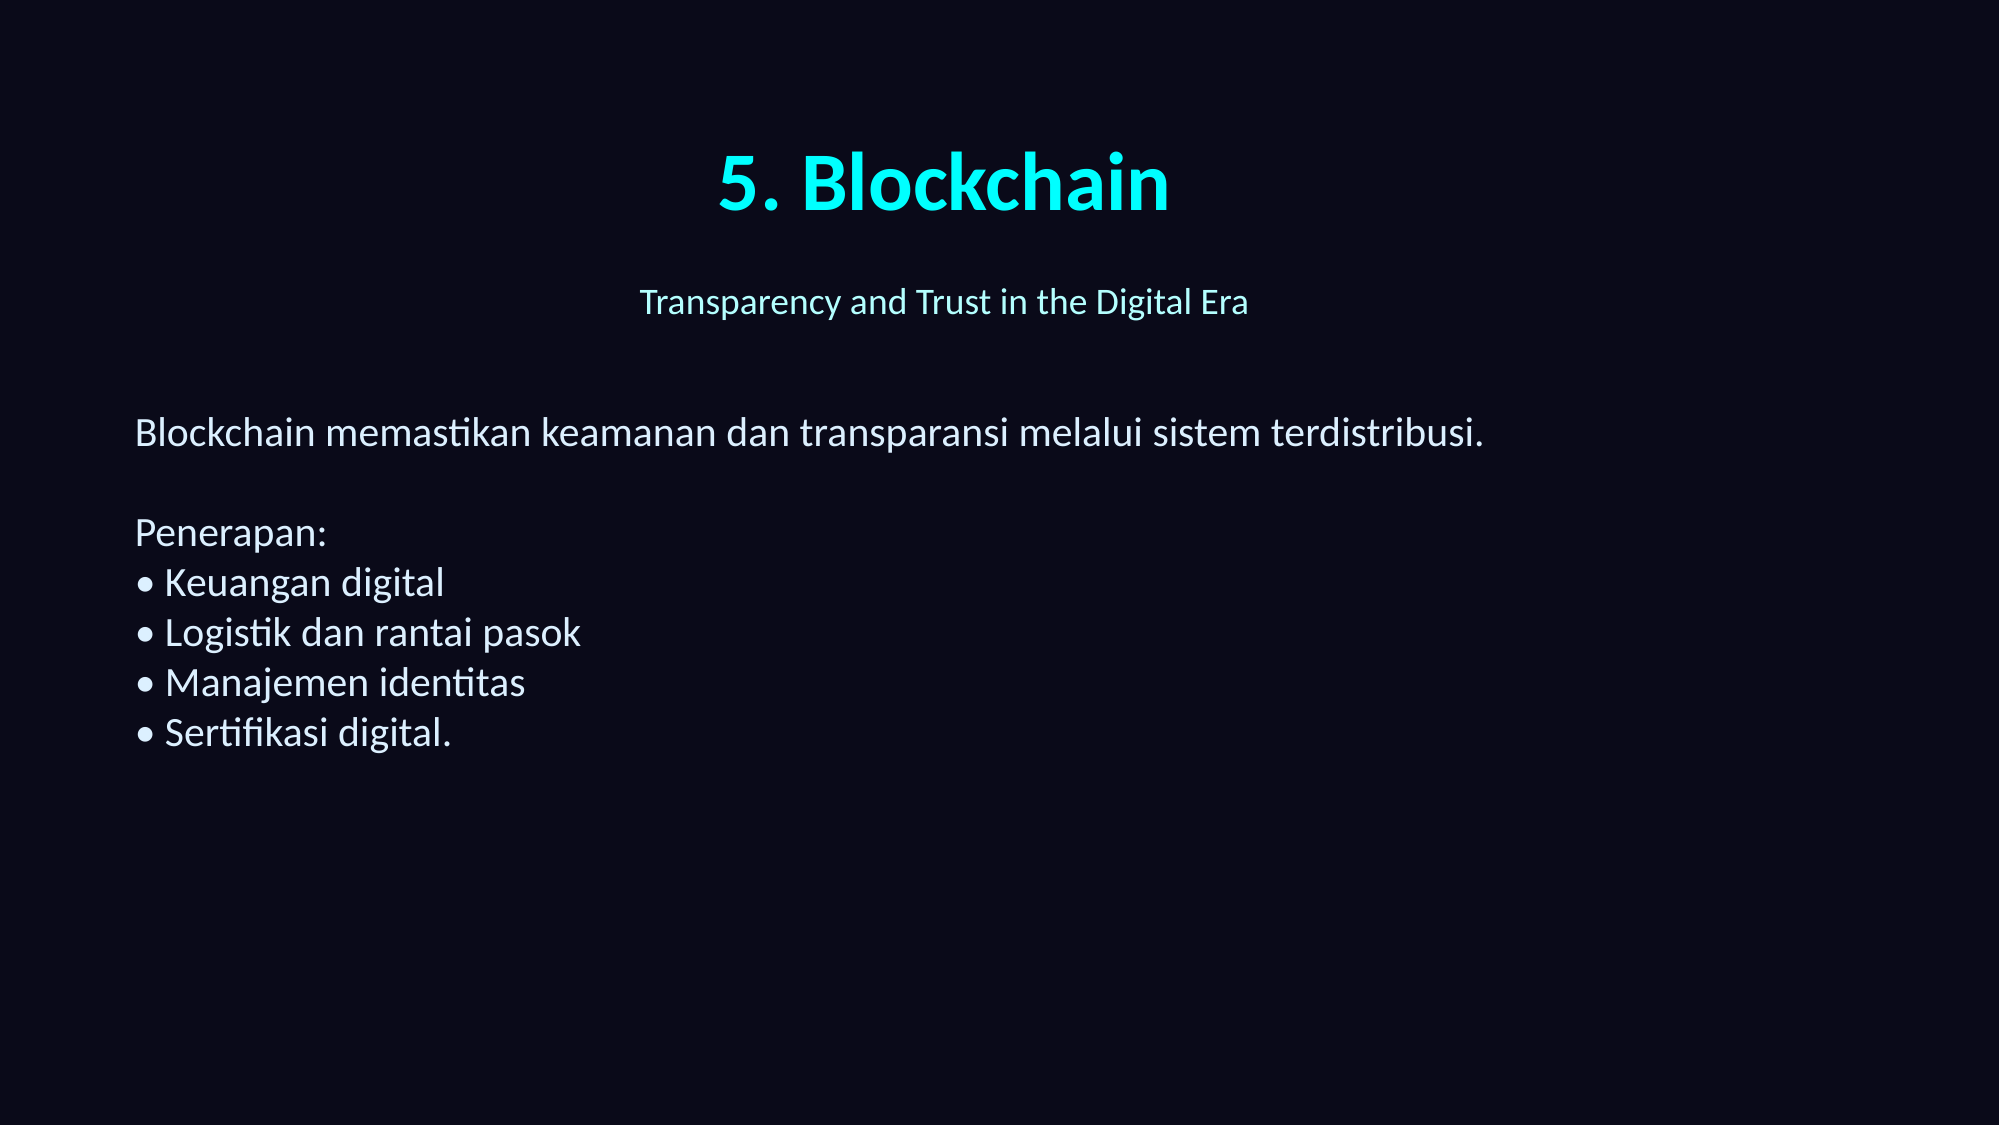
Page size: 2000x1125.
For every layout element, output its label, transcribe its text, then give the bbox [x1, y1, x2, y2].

text_box Blockchain memastikan keamanan dan transparansi melalui sistem terdistribusi. Penerapan: • Keuangan digital • Logistik dan rantai pasok • Manajemen identitas • Sertifikasi digital. [119, 329, 1845, 763]
text_box Transparency and Trust in the Digital Era [624, 224, 1265, 329]
text_box 5. Blockchain [703, 75, 1187, 224]
